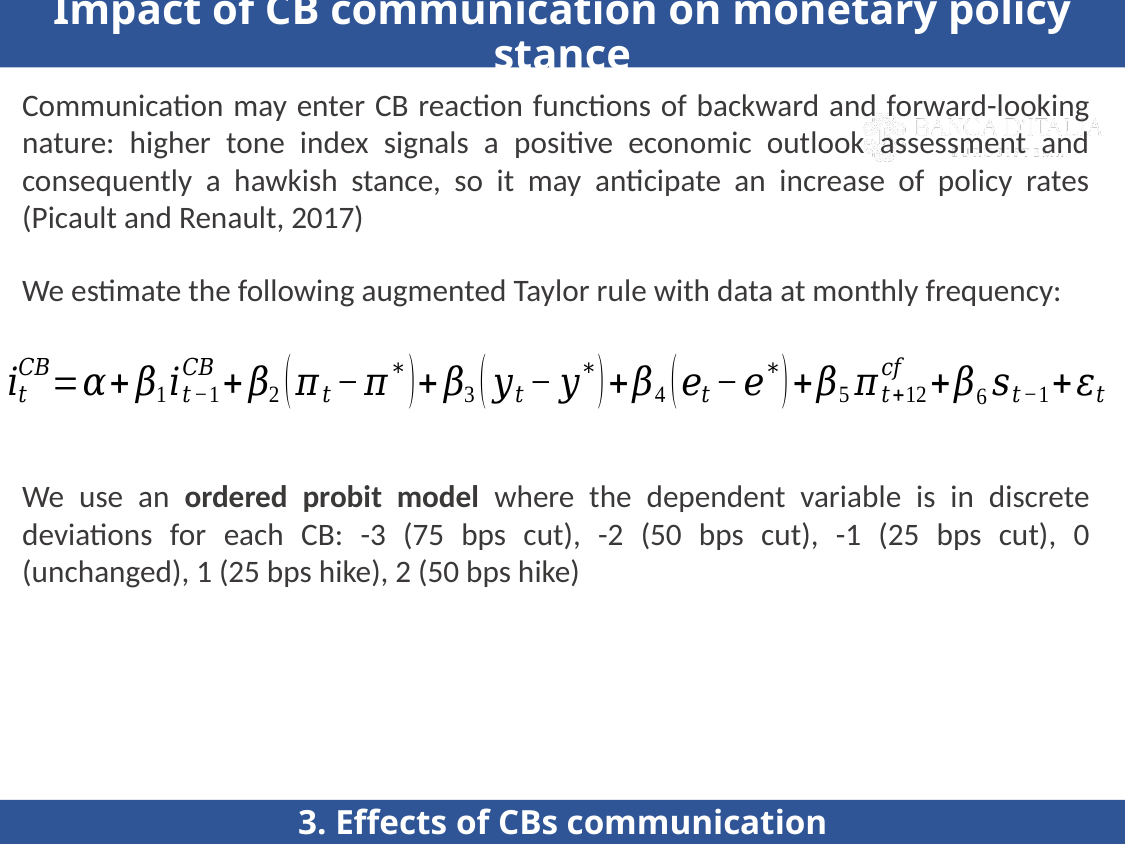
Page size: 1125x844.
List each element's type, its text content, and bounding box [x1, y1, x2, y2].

picture [863, 112, 1102, 162]
text_box We estimate the following augmented Taylor rule with data at monthly frequency: [7, 262, 1118, 315]
title Impact of CB communication on monetary policy stance [0, 0, 1125, 68]
text_box 3. Effects of CBs communication [0, 799, 1125, 844]
text_box Communication may enter CB reaction functions of backward and forward-looking nature: higher tone index signals a positive economic outlook assessment and consequently a hawkish stance, so it may anticipate an increase of policy rates (Picault and Renault, 2017) [7, 77, 1106, 243]
text_box We use an ordered probit model where the dependent variable is in discrete deviations for each CB: -3 (75 bps cut), -2 (50 bps cut), -1 (25 bps cut), 0 (unchanged), 1 (25 bps hike), 2 (50 bps hike) [7, 469, 1106, 597]
